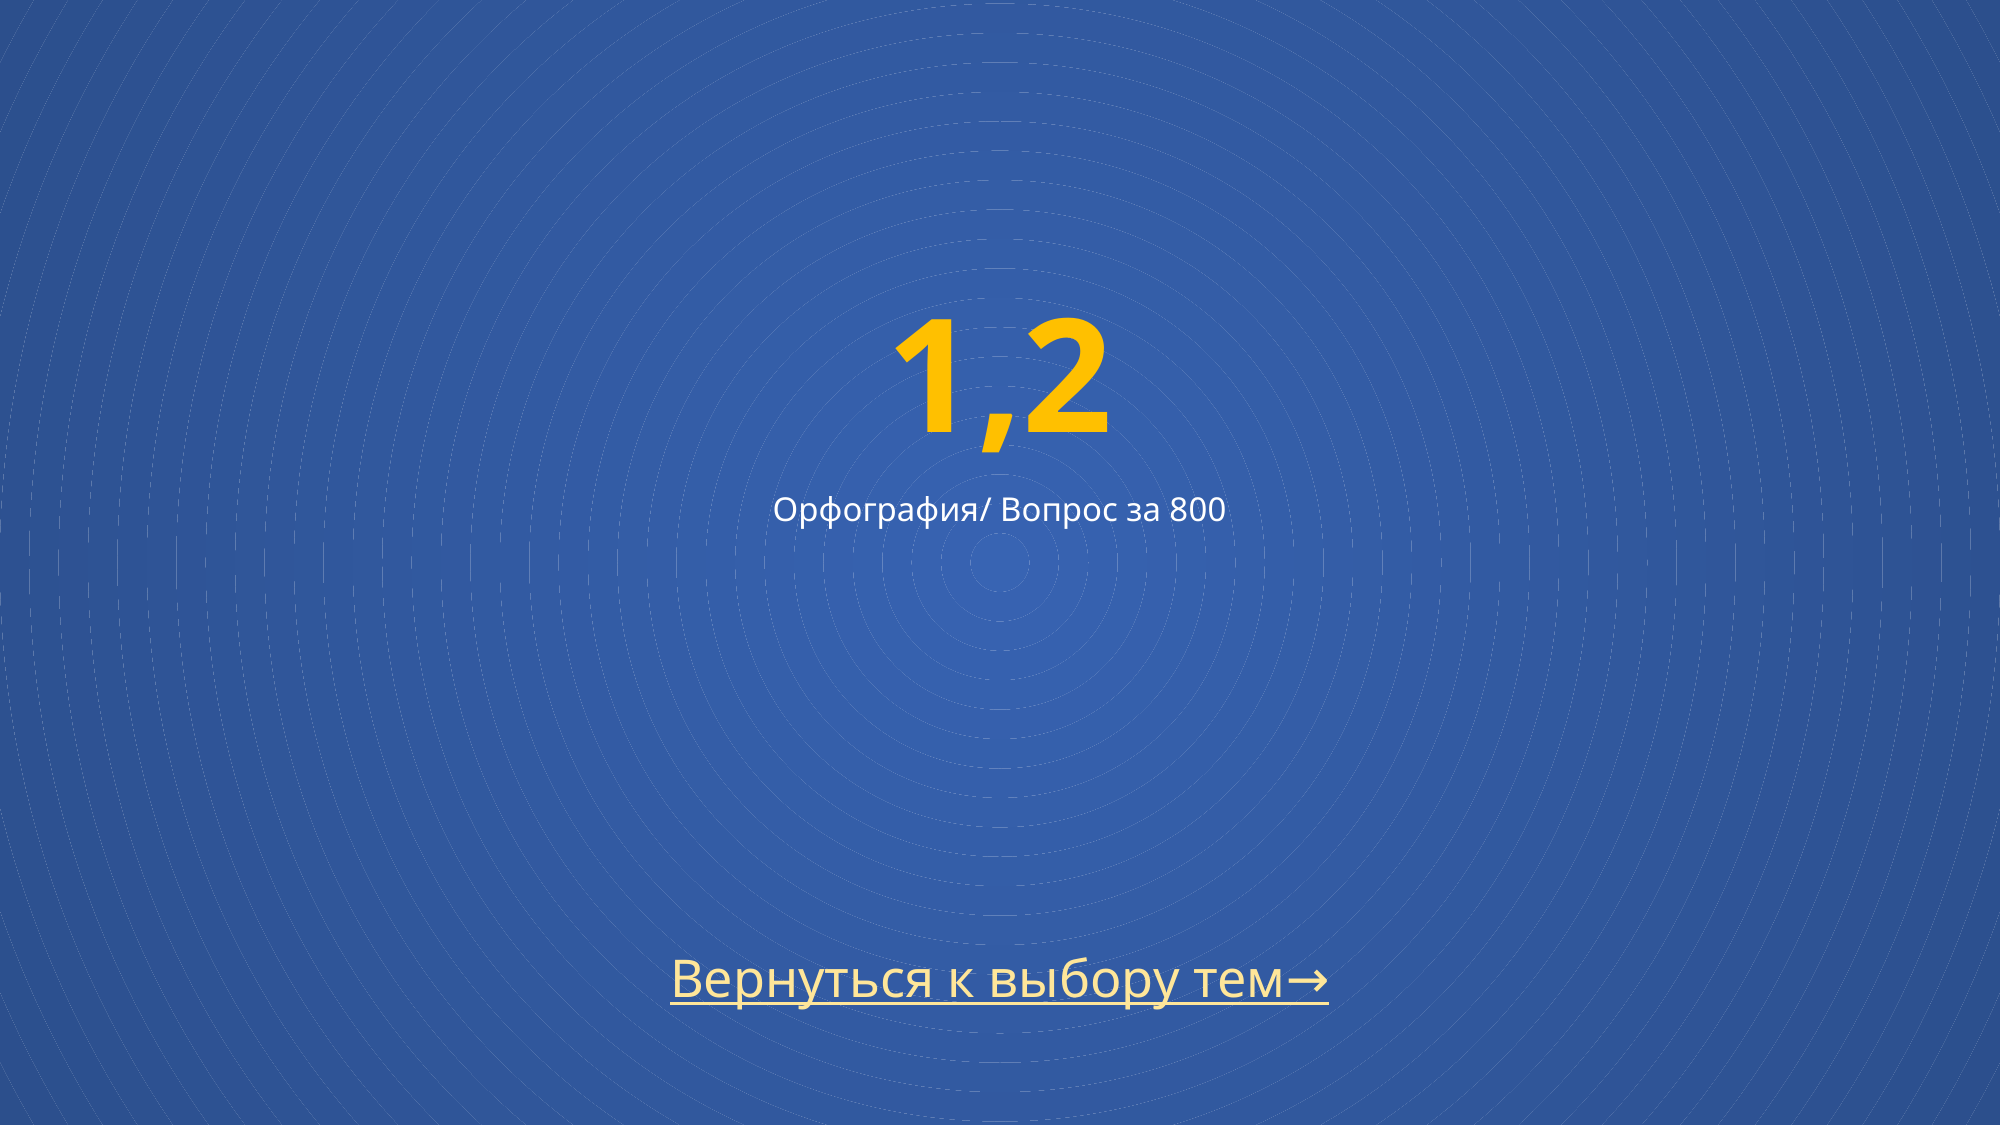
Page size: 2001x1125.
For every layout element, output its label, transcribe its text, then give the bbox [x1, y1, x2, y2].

title 1,2 Орфография/ Вопрос за 800 [117, 287, 1883, 537]
text_box Вернуться к выбору тем→ [655, 938, 1345, 1016]
